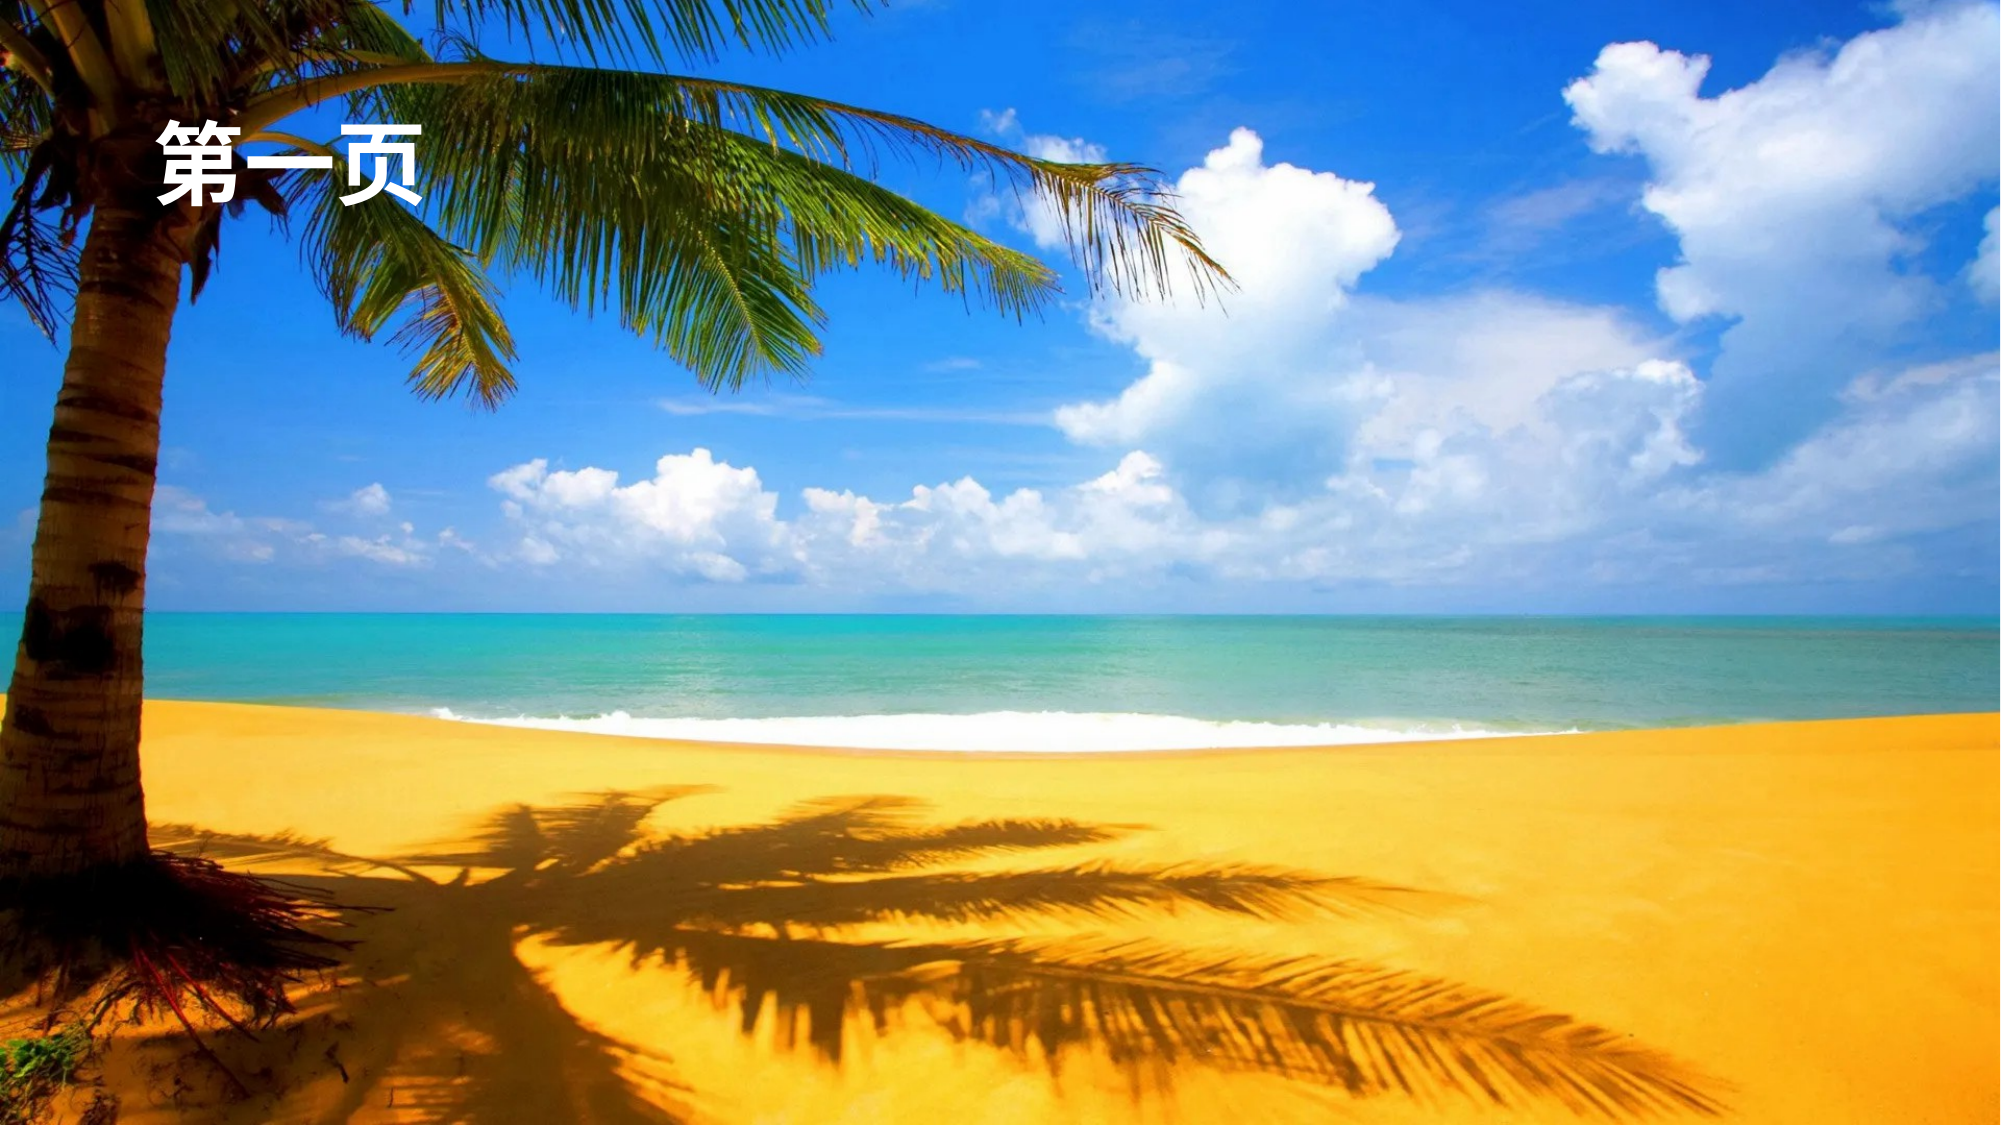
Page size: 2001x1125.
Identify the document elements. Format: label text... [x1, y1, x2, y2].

picture [0, 0, 2001, 1125]
title 第一页 [137, 59, 1863, 278]
